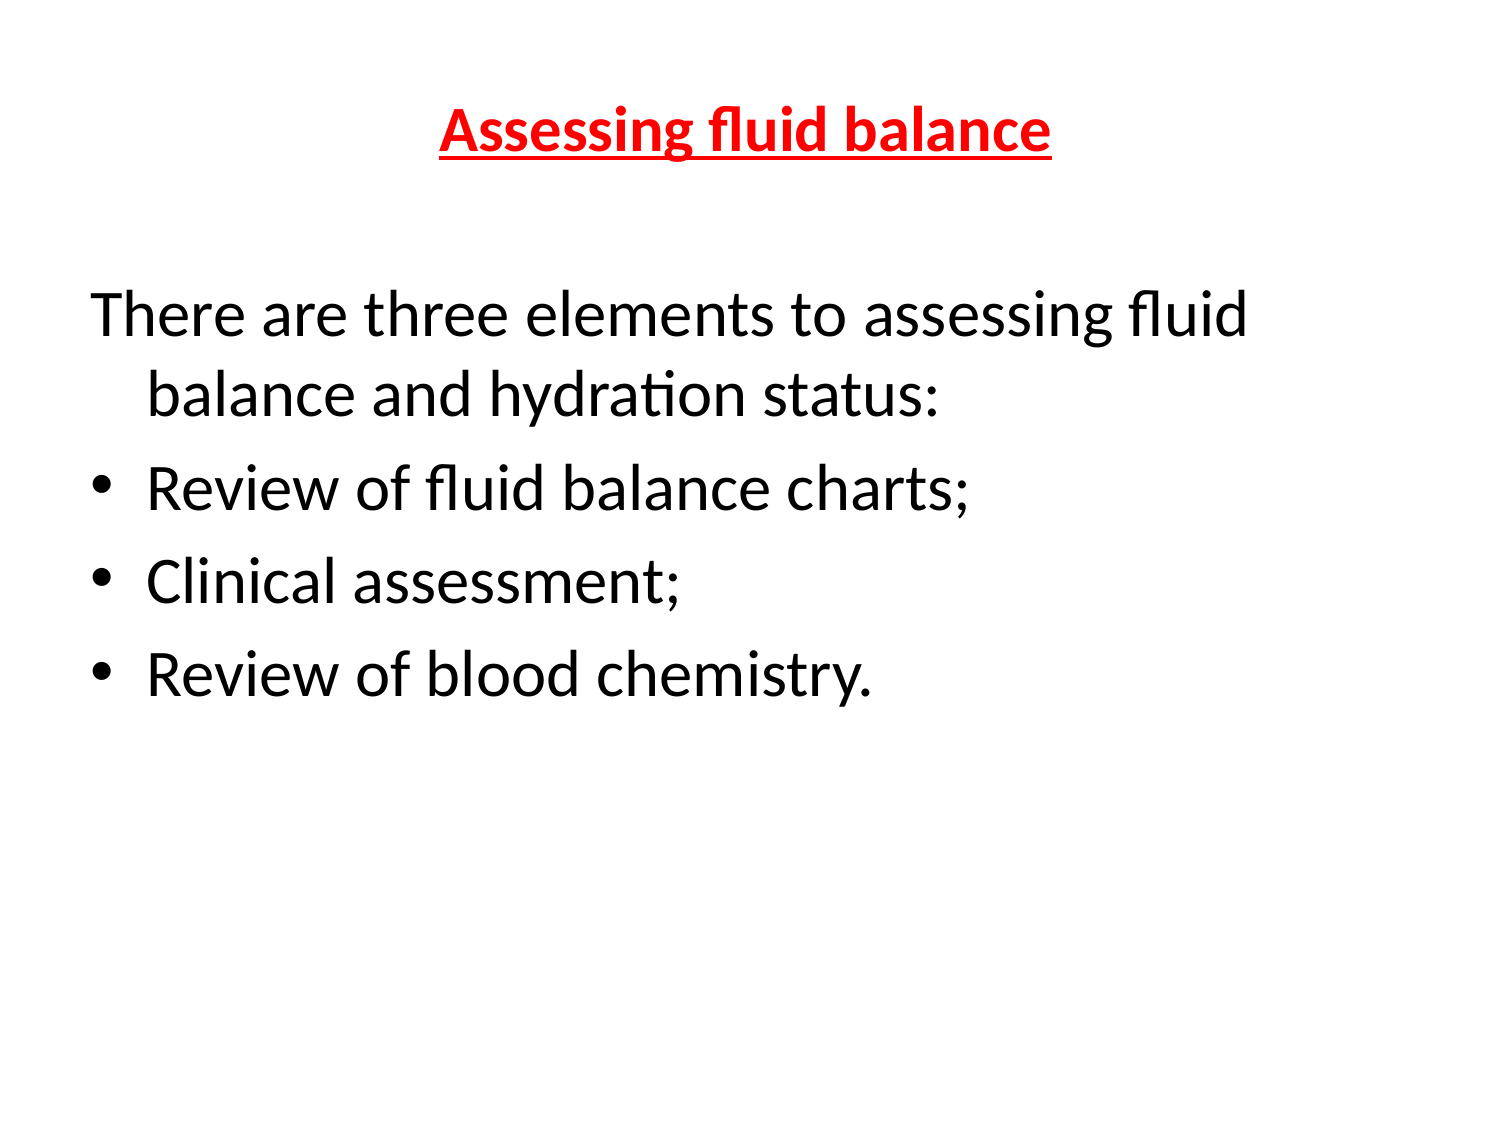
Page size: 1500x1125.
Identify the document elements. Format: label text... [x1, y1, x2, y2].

list There are three elements to assessing fluid balance and hydration status: Review of fluid balance charts; Clinical assessment; Review of blood chemistry. [75, 262, 1425, 1005]
title Assessing fluid balance [70, 70, 1421, 258]
